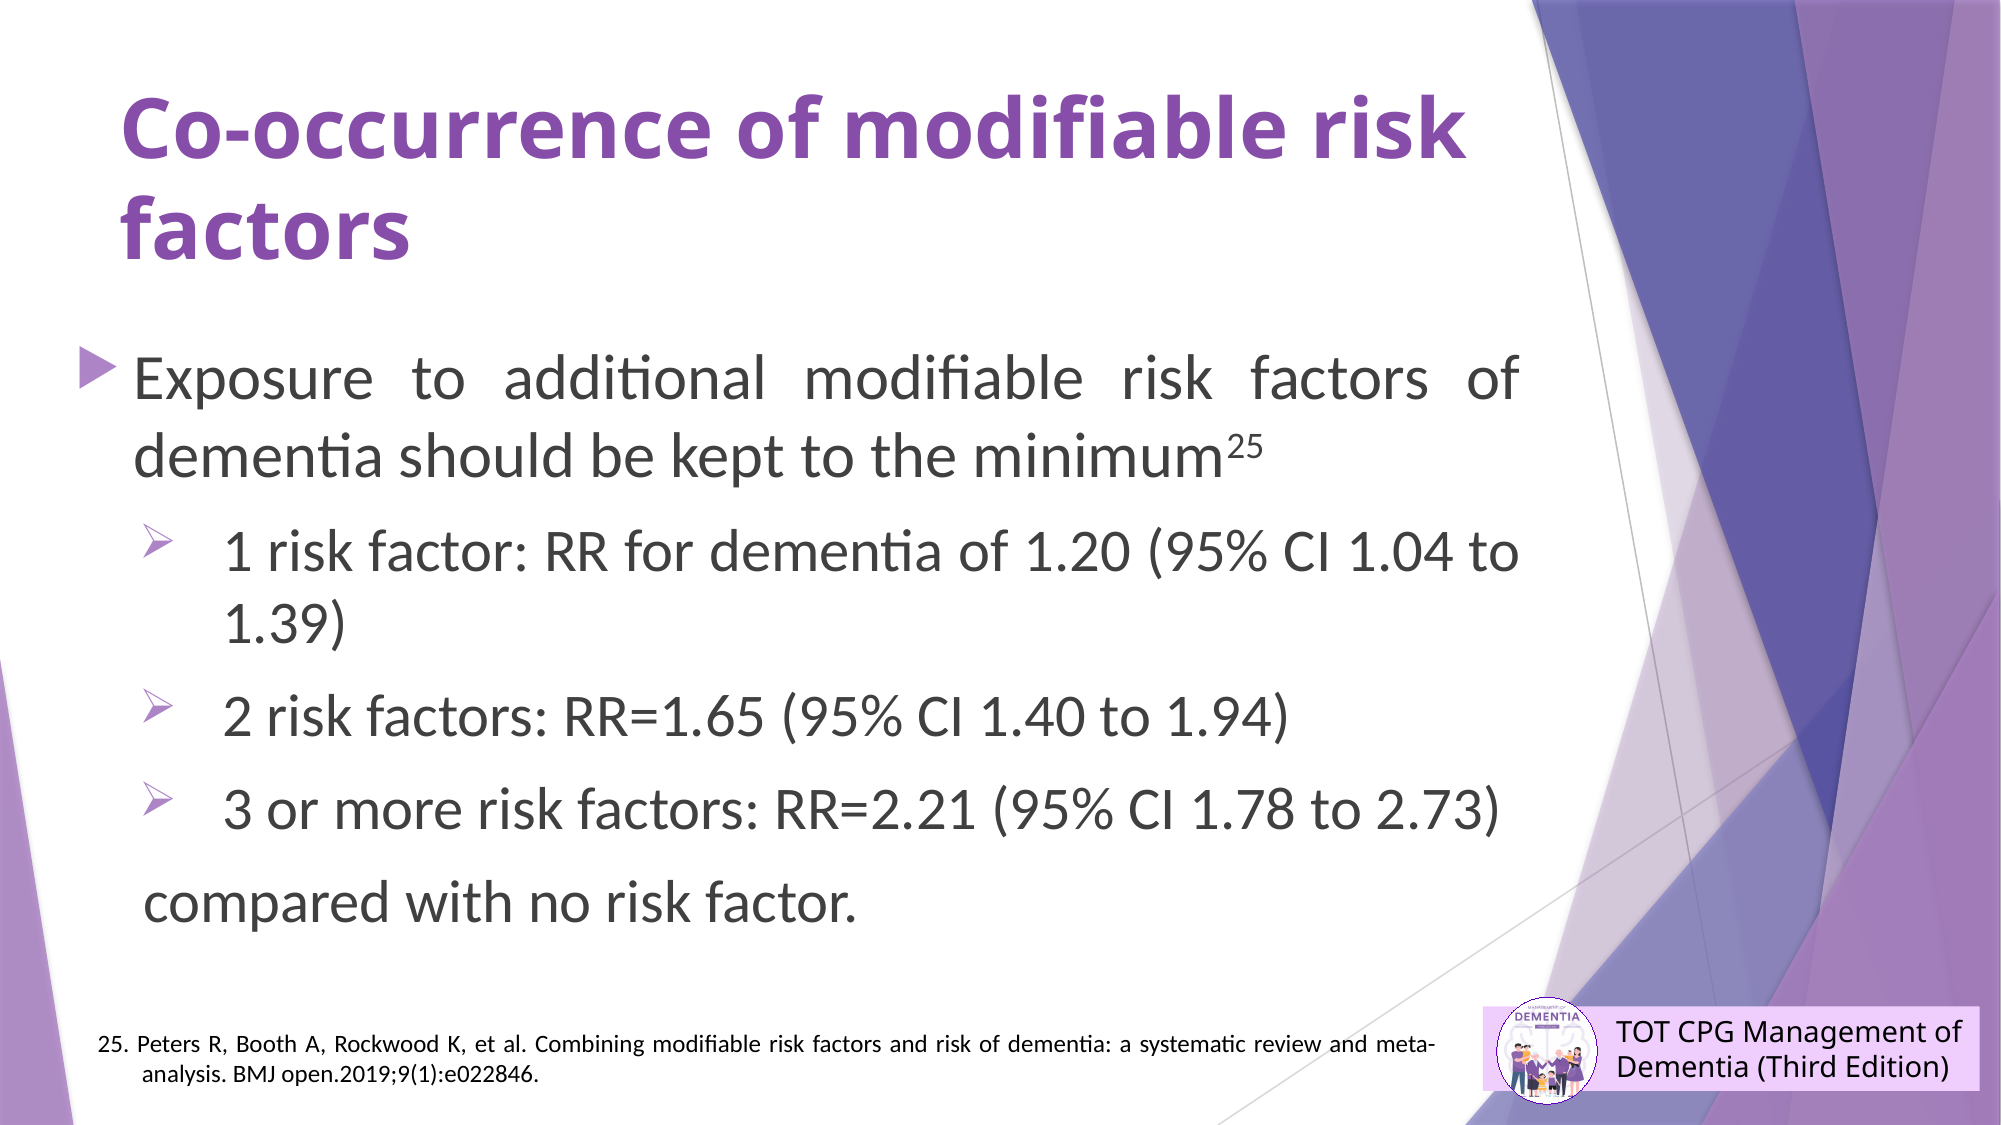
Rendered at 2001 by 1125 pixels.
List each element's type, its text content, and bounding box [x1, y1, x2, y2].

title Co-occurrence of modifiable risk factors [104, 67, 1515, 285]
text_box 25. Peters R, Booth A, Rockwood K, et al. Combining modifiable risk factors and risk of dementia: a systematic review and meta-analysis. BMJ open.2019;9(1):e022846. [83, 1020, 1454, 1096]
list Exposure to additional modifiable risk factors of dementia should be kept to the minimum25 1 risk factor: RR for dementia of 1.20 (95% CI 1.04 to 1.39) 2 risk factors: RR=1.65 (95% CI 1.40 to 1.94) 3 or more risk factors: RR=2.21 (95% CI 1.78 to 2.73) compared with no risk factor. [59, 327, 1537, 953]
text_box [1482, 996, 1981, 1105]
